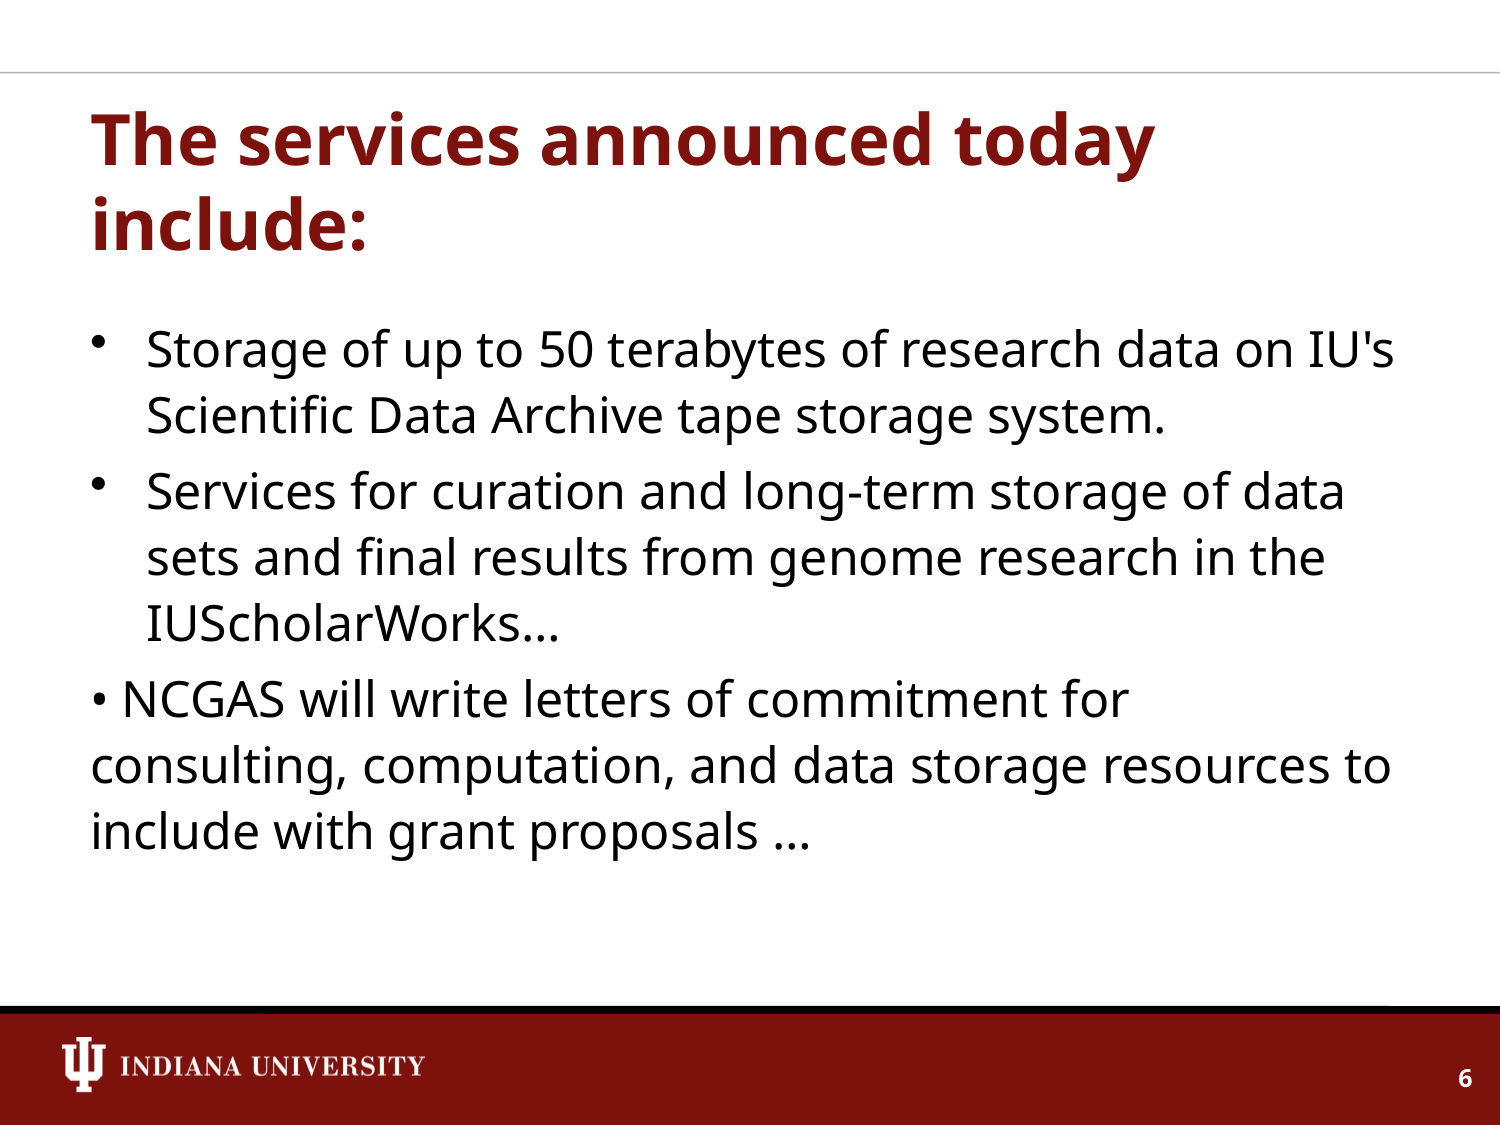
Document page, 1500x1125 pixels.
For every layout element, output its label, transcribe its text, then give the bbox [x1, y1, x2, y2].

picture [62, 1037, 425, 1098]
title The services announced today include: [75, 87, 1417, 275]
slide_number 6 [1137, 1050, 1488, 1110]
list Storage of up to 50 terabytes of research data on IU's Scientific Data Archive tape storage system. Services for curation and long-term storage of data sets and final results from genome research in the IUScholarWorks… • NCGAS will write letters of commitment for consulting, computation, and data storage resources to include with grant proposals … [75, 303, 1417, 967]
